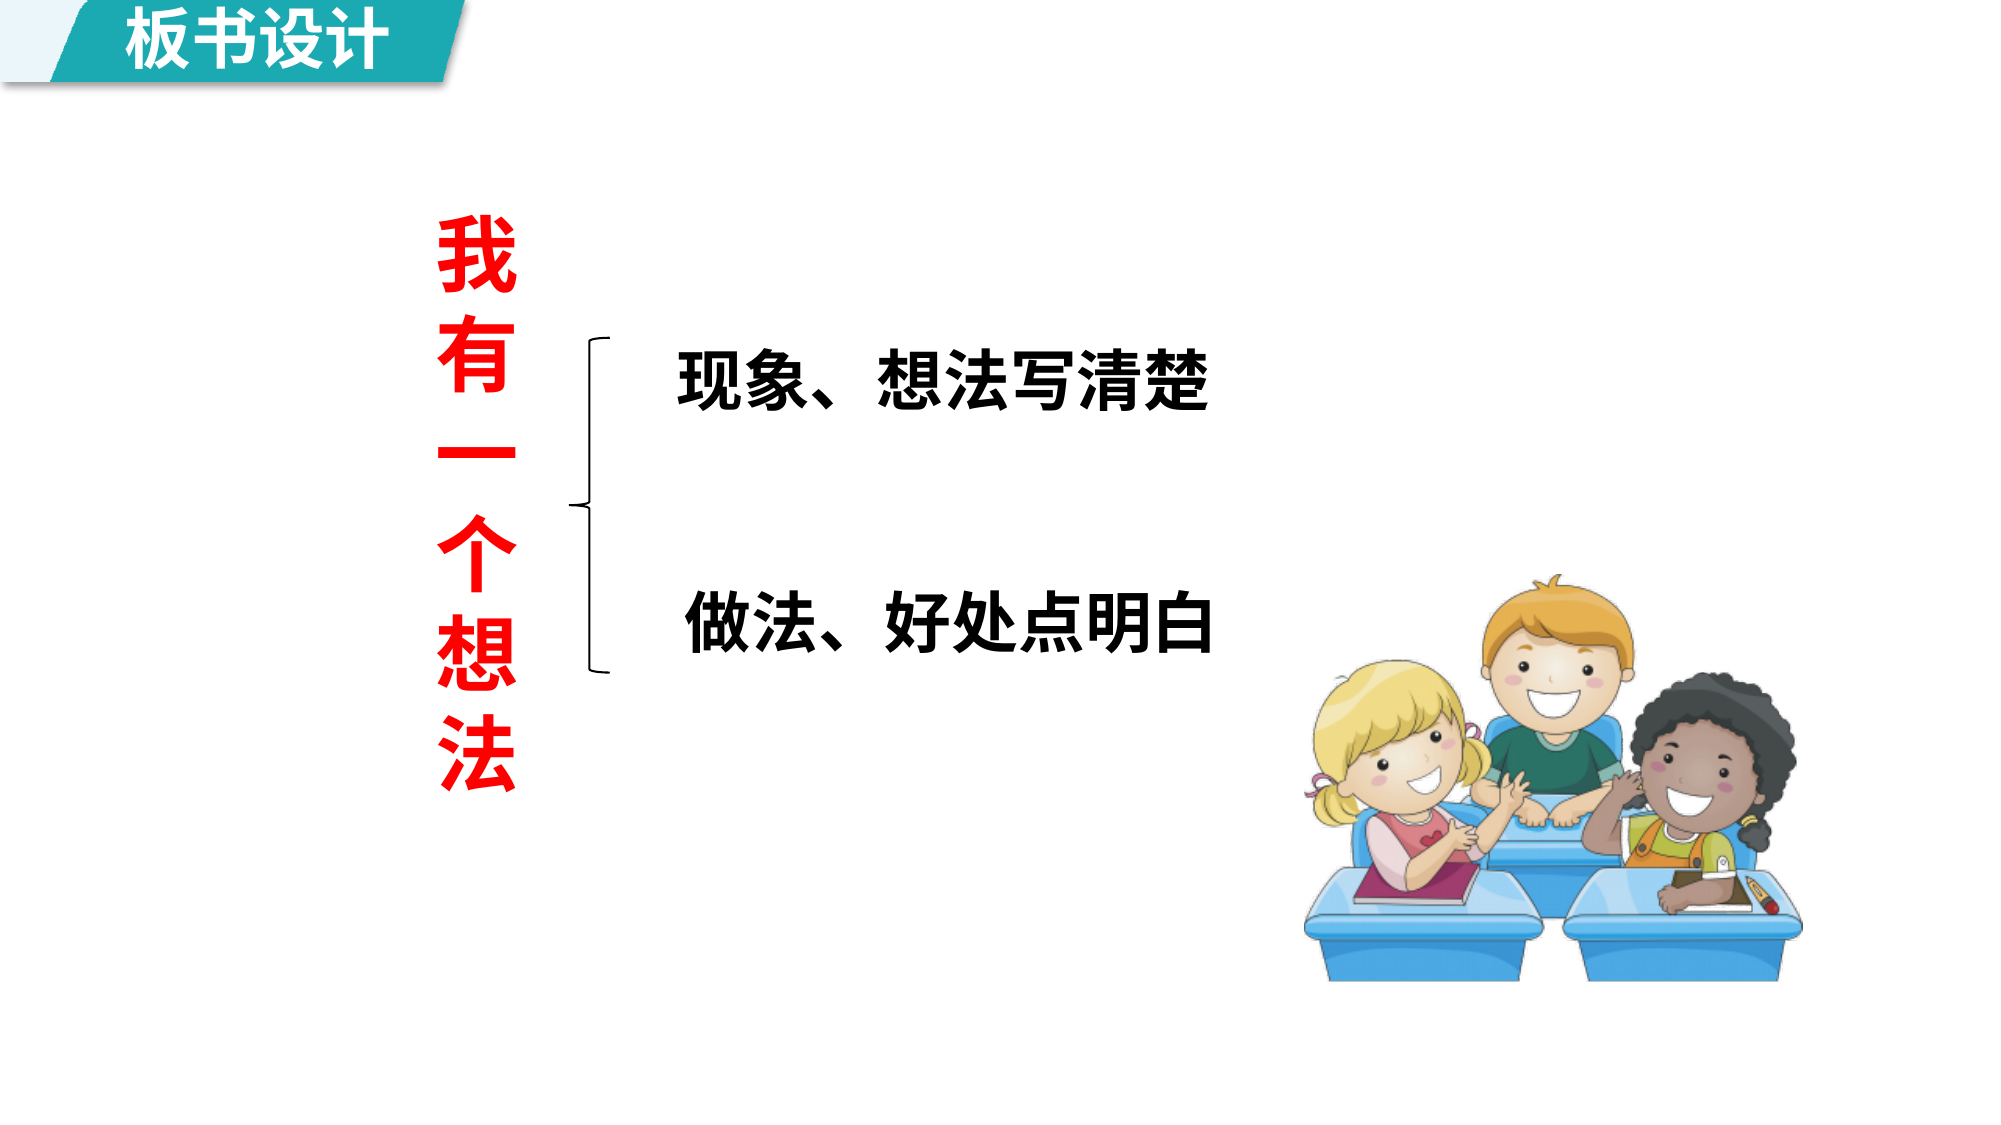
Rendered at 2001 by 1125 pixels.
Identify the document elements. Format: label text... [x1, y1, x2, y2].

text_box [420, 194, 610, 816]
picture [1304, 574, 1803, 983]
picture [0, 0, 475, 83]
text_box 做法、好处点明白 [669, 533, 1259, 788]
text_box 现象、想法写清楚 [661, 291, 1259, 547]
